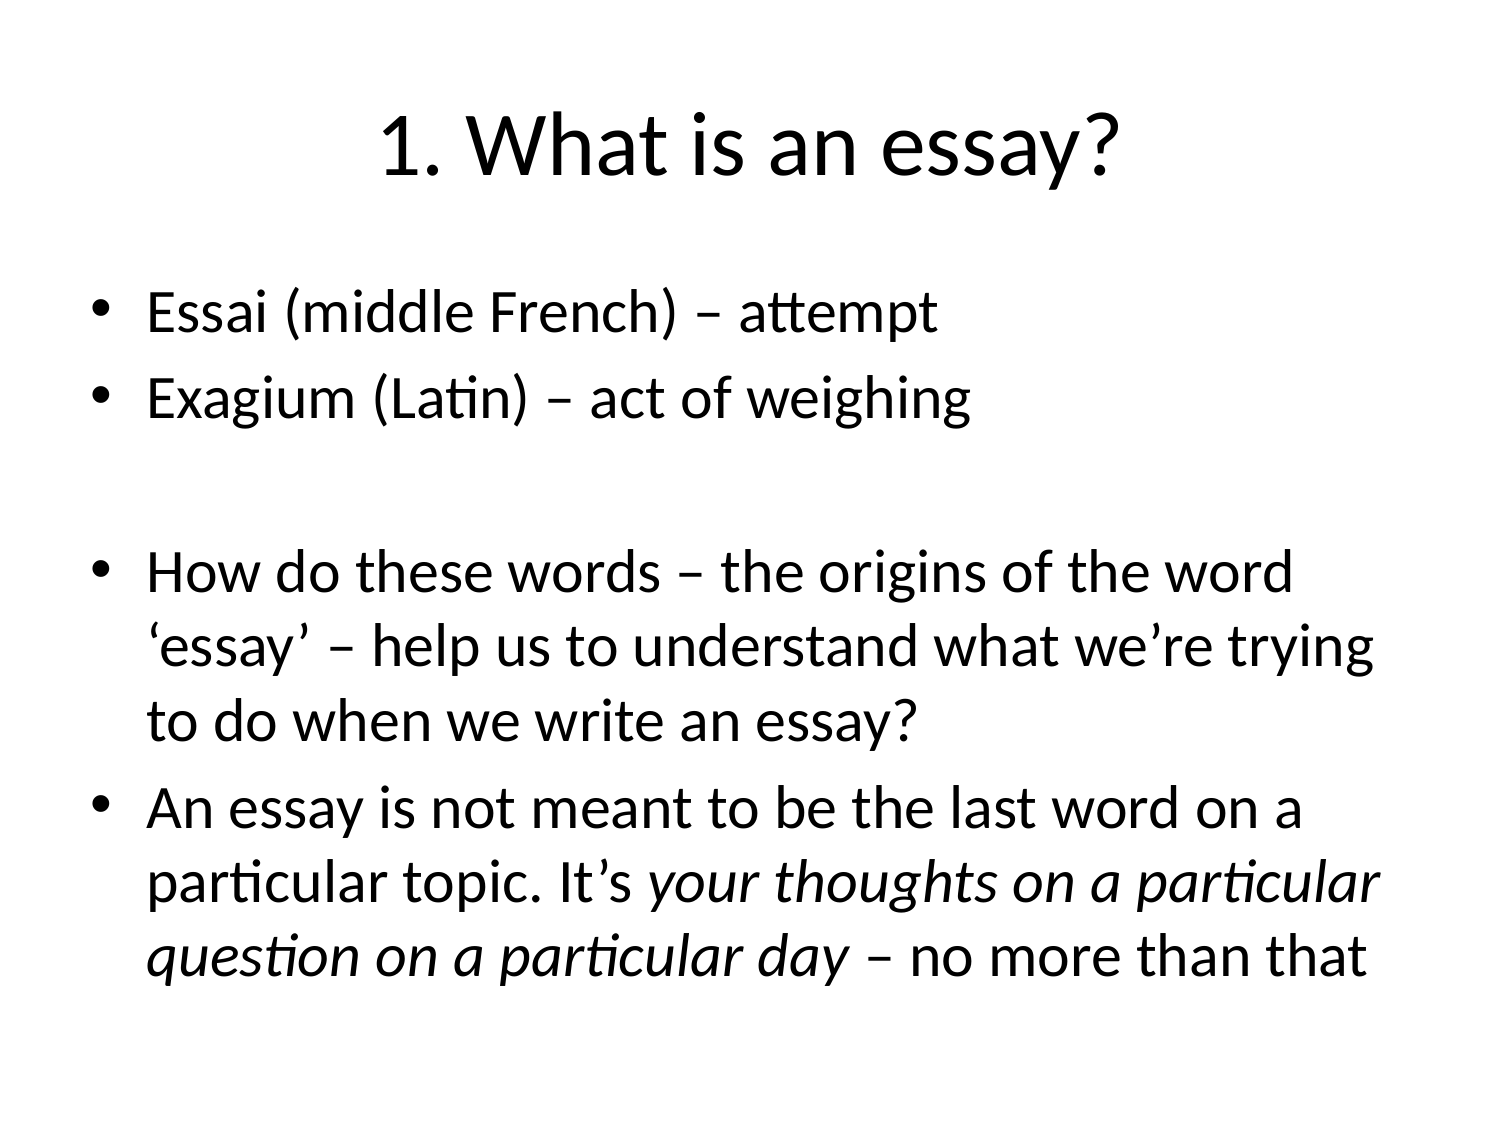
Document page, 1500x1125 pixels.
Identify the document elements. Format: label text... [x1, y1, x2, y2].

title 1. What is an essay? [75, 45, 1425, 233]
list Essai (middle French) – attempt Exagium (Latin) – act of weighing How do these words – the origins of the word ‘essay’ – help us to understand what we’re trying to do when we write an essay? An essay is not meant to be the last word on a particular topic. It’s your thoughts on a particular question on a particular day – no more than that [75, 262, 1425, 1005]
